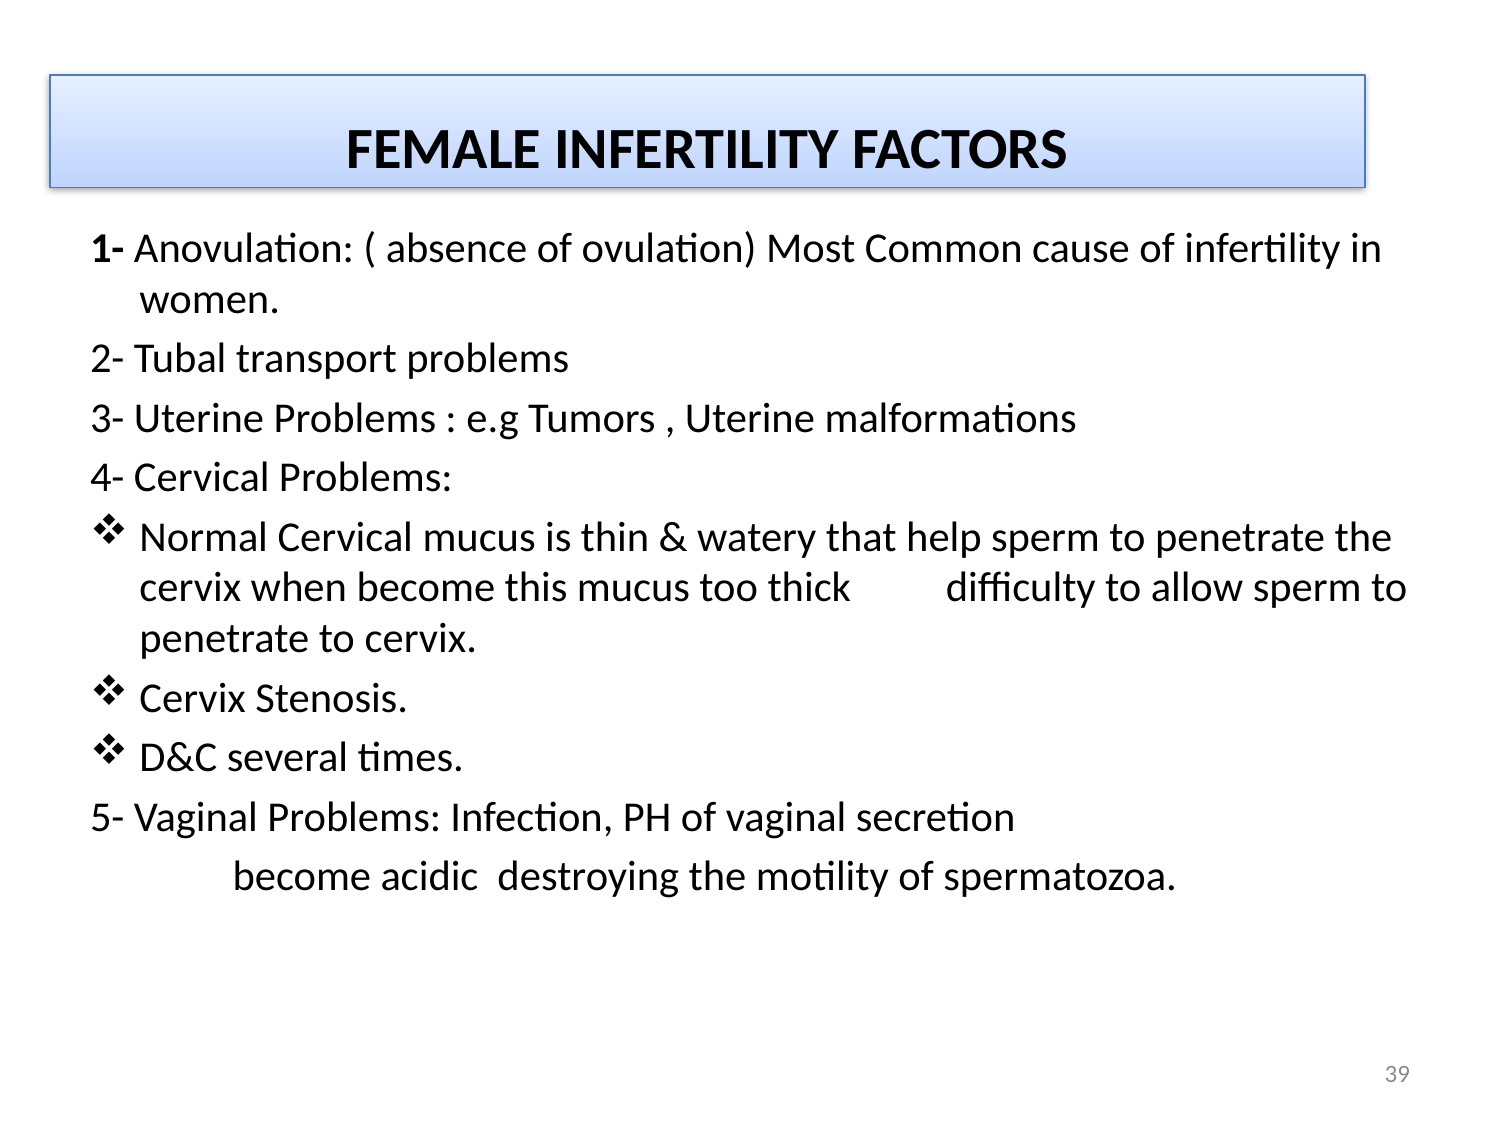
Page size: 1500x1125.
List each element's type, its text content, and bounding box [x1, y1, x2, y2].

title FEMALE INFERTILITY FACTORS [49, 74, 1366, 188]
slide_number 39 [1074, 1042, 1425, 1103]
list 1- Anovulation: ( absence of ovulation) Most Common cause of infertility in women. 2- Tubal transport problems 3- Uterine Problems : e.g Tumors , Uterine malformations 4- Cervical Problems: Normal Cervical mucus is thin & watery that help sperm to penetrate the cervix when become this mucus too thick difficulty to allow sperm to penetrate to cervix. Cervix Stenosis. D&C several times. 5- Vaginal Problems: Infection, PH of vaginal secretion become acidic destroying the motility of spermatozoa. [75, 212, 1468, 975]
